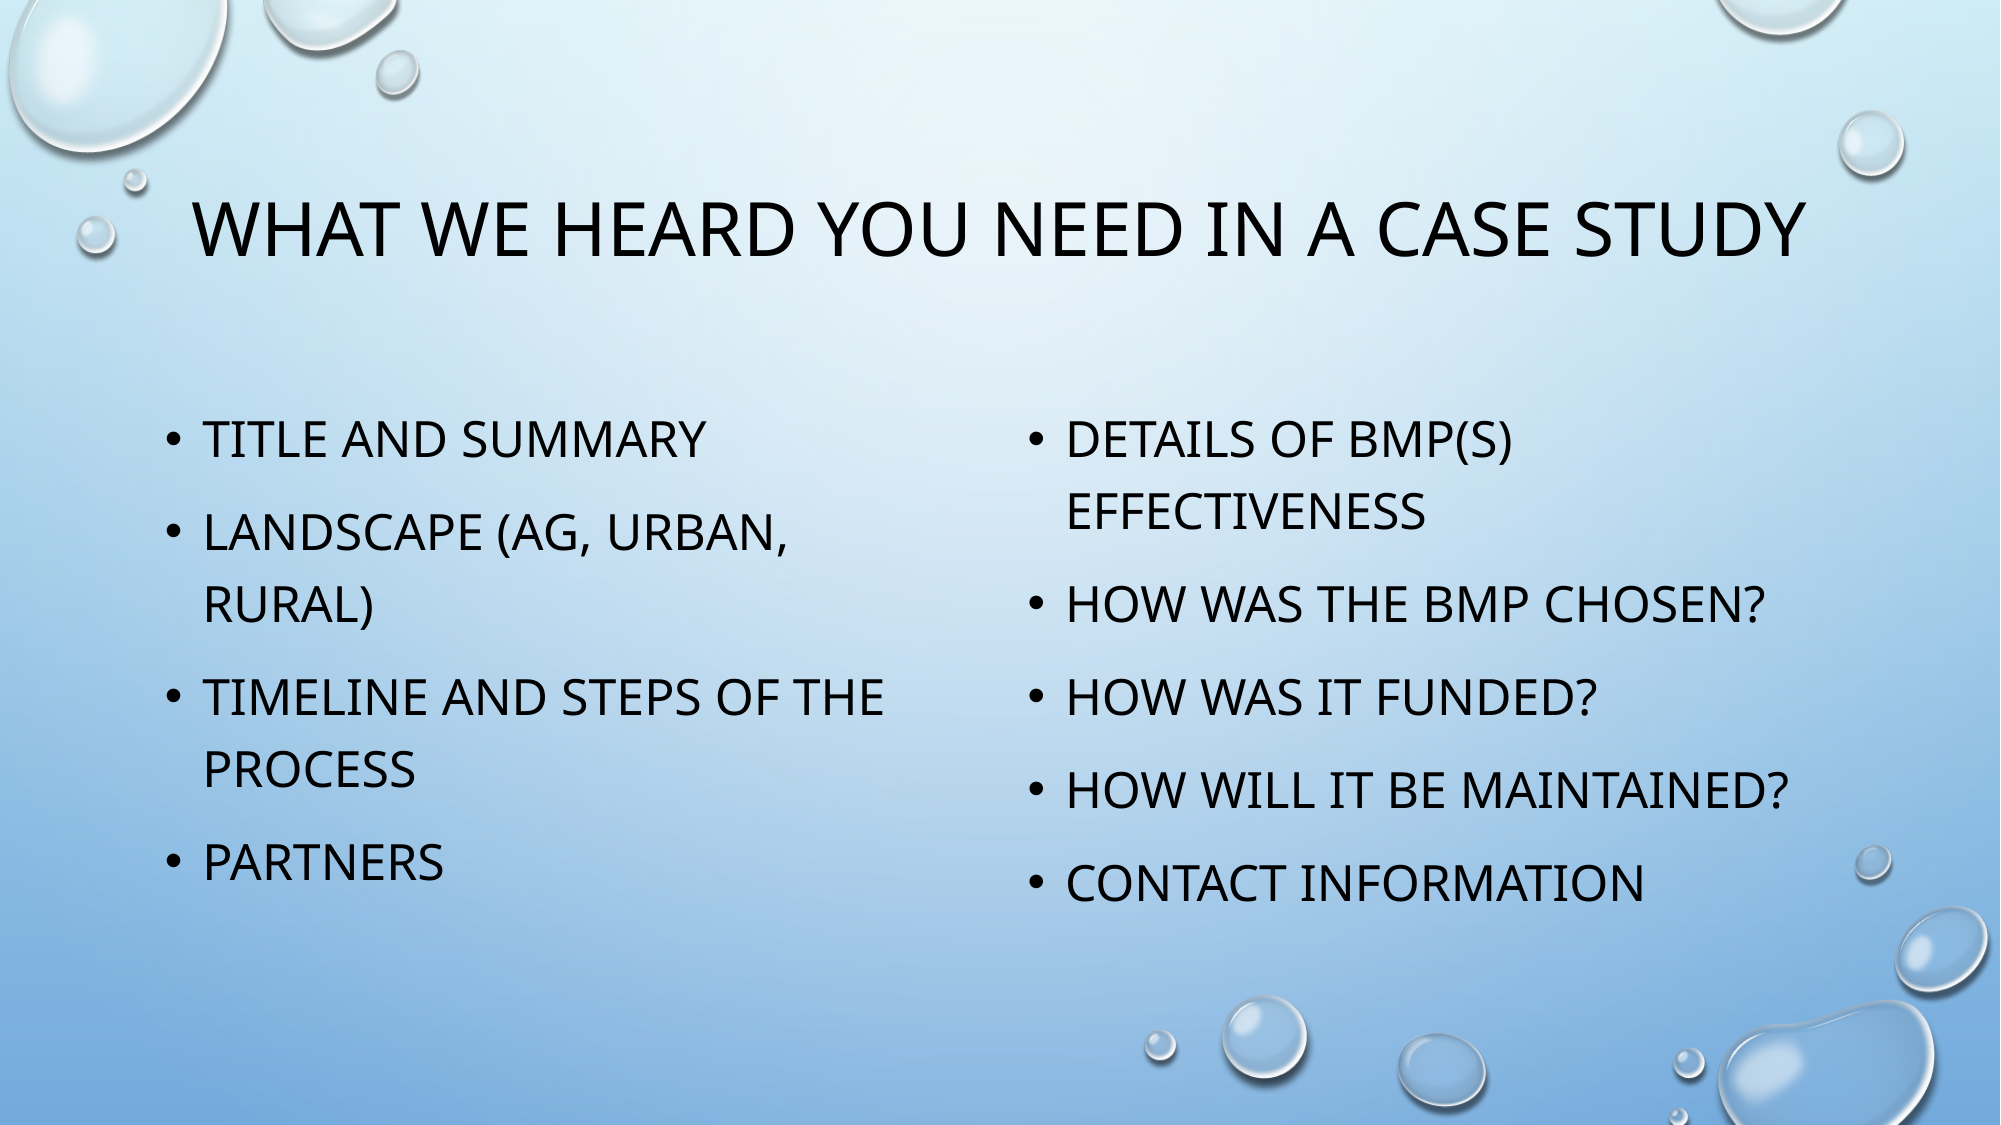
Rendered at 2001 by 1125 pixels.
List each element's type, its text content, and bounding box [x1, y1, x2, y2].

title What we heard you need in a case study [149, 101, 1851, 364]
list Details of bmp(s) effectiveness How was the bmp chosen? How was it funded? How will it be maintained? Contact information [1012, 388, 1850, 950]
picture [0, 0, 2000, 1125]
list Title and summary Landscape (Ag, urban, rural) Timeline and steps of the process partners [149, 388, 988, 950]
